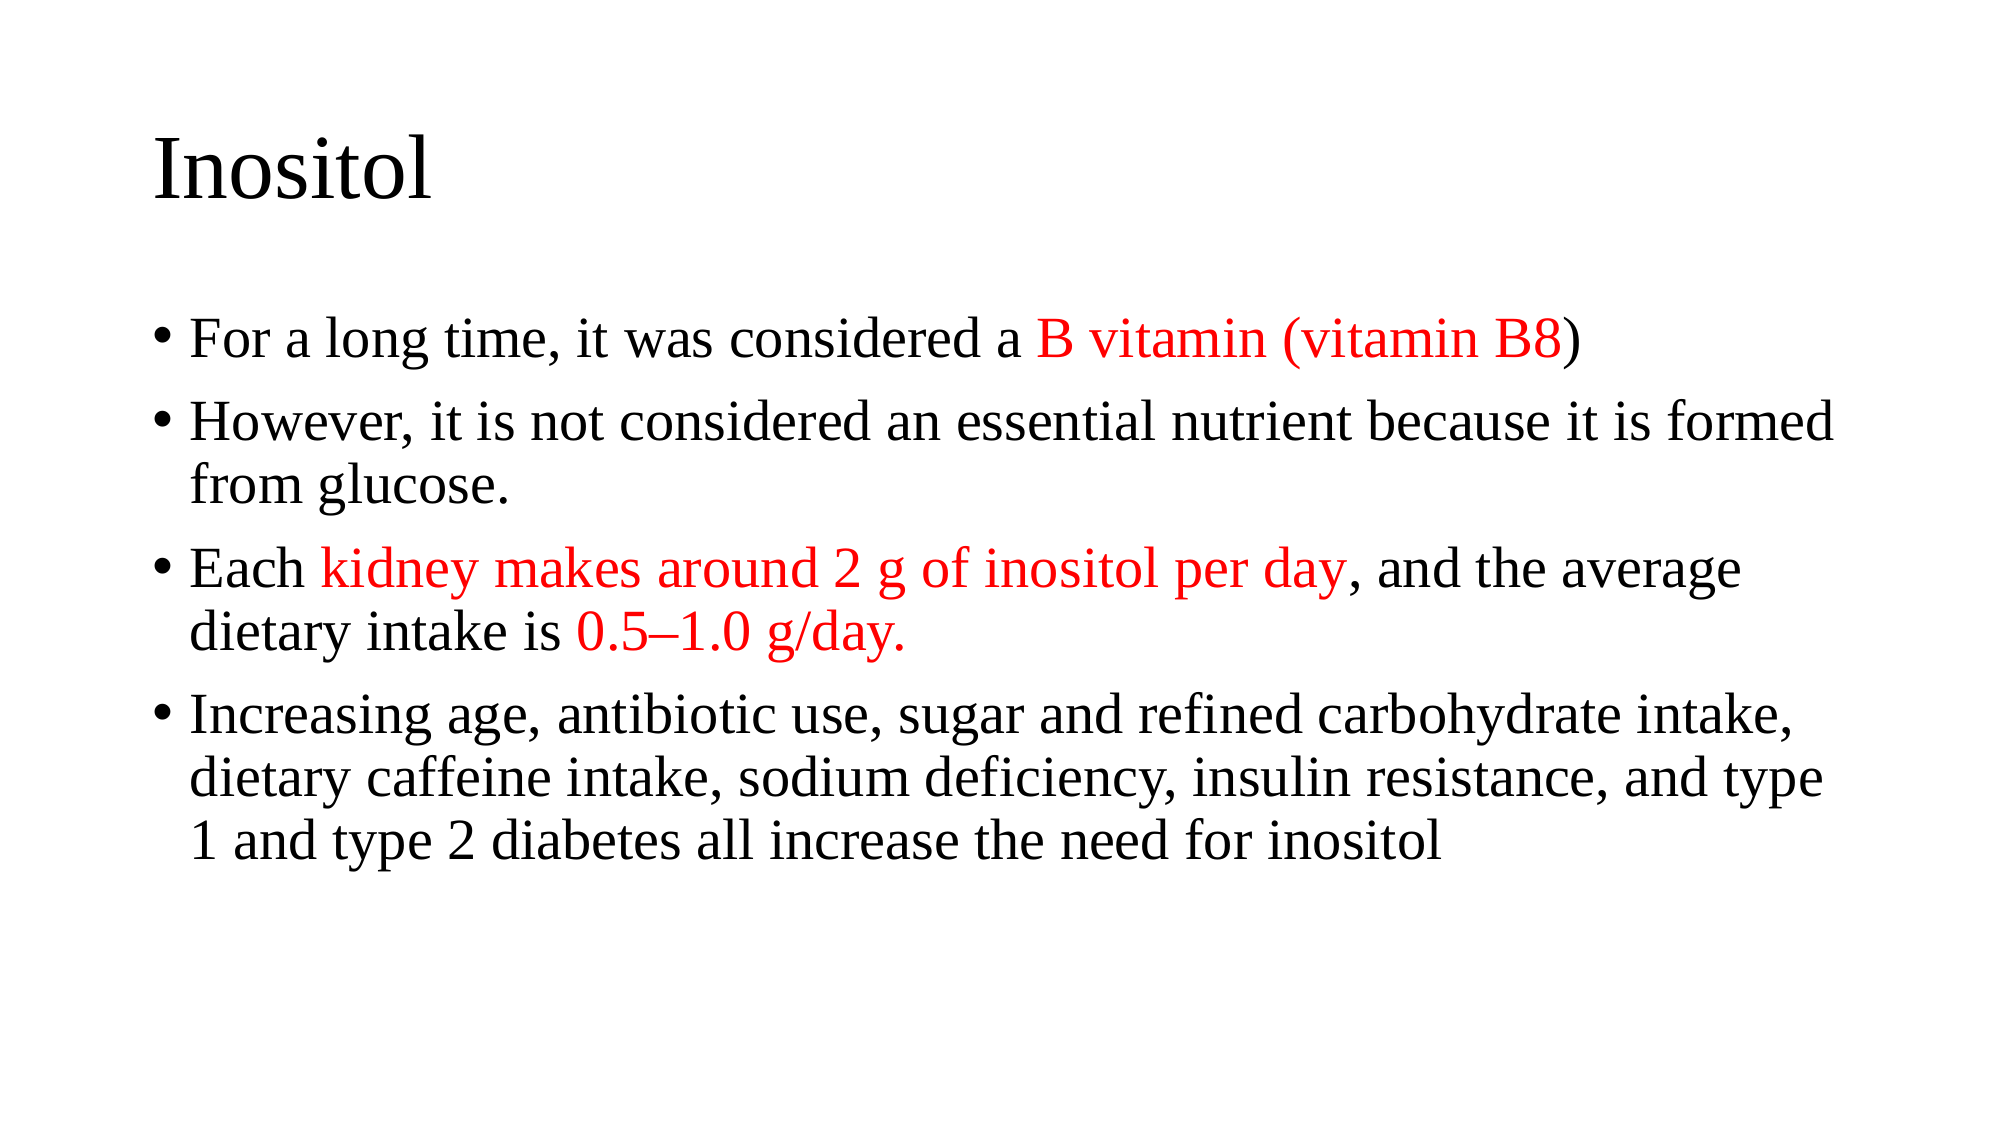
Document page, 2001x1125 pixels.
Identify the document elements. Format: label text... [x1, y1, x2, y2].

list For a long time, it was considered a B vitamin (vitamin B8) However, it is not considered an essential nutrient because it is formed from glucose. Each kidney makes around 2 g of inositol per day, and the average dietary intake is 0.5–1.0 g/day. Increasing age, antibiotic use, sugar and refined carbohydrate intake, dietary caffeine intake, sodium deficiency, insulin resistance, and type 1 and type 2 diabetes all increase the need for inositol [137, 299, 1863, 1014]
title Inositol [137, 59, 1863, 278]
